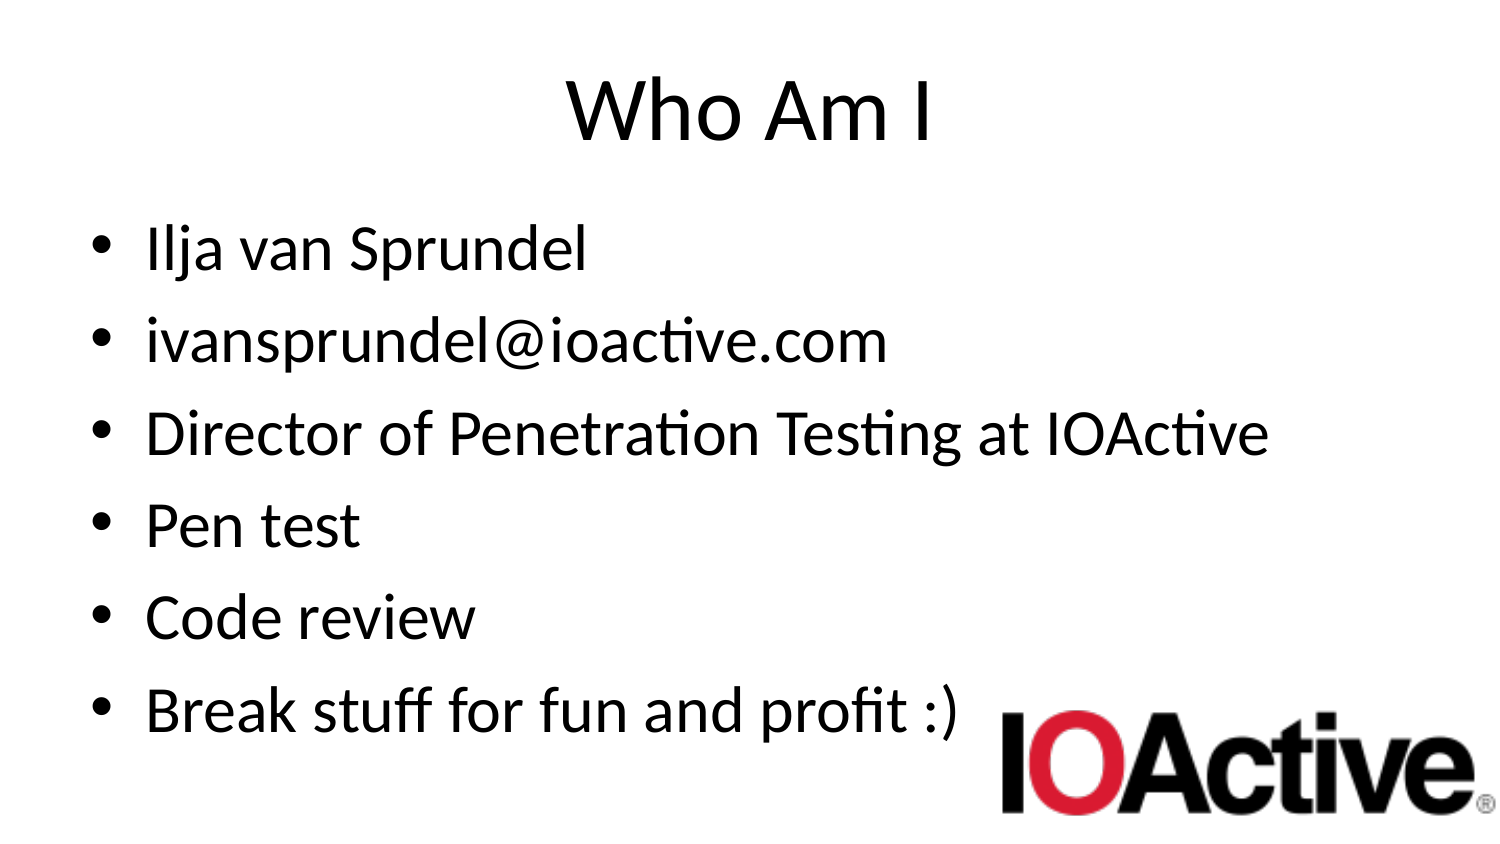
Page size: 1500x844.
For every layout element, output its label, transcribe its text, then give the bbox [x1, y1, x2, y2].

list Ilja van Sprundel ivansprundel@ioactive.com Director of Penetration Testing at IOActive Pen test Code review Break stuff for fun and profit :) [75, 196, 1425, 754]
picture [1000, 709, 1500, 818]
title Who Am I [75, 33, 1425, 175]
